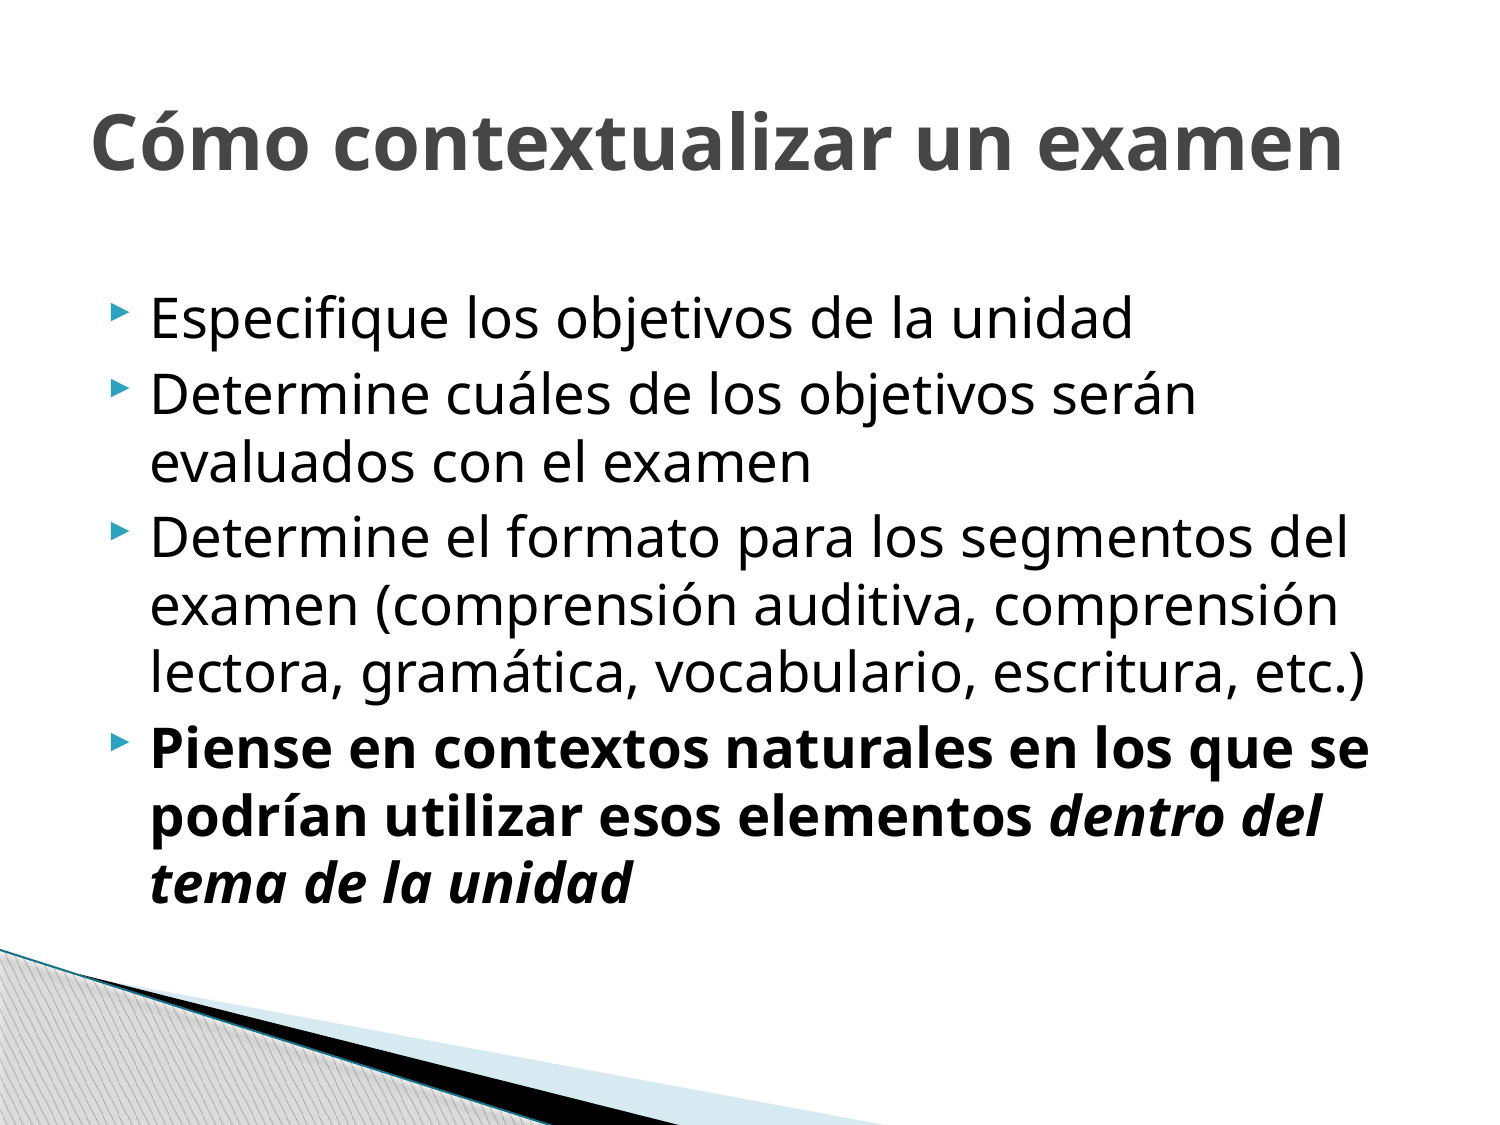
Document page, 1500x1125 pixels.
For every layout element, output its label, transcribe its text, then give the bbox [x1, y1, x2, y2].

list Especifique los objetivos de la unidad Determine cuáles de los objetivos serán evaluados con el examen Determine el formato para los segmentos del examen (comprensión auditiva, comprensión lectora, gramática, vocabulario, escritura, etc.) Piense en contextos naturales en los que se podrían utilizar esos elementos dentro del tema de la unidad [75, 275, 1425, 1018]
title Cómo contextualizar un examen [75, 45, 1425, 233]
